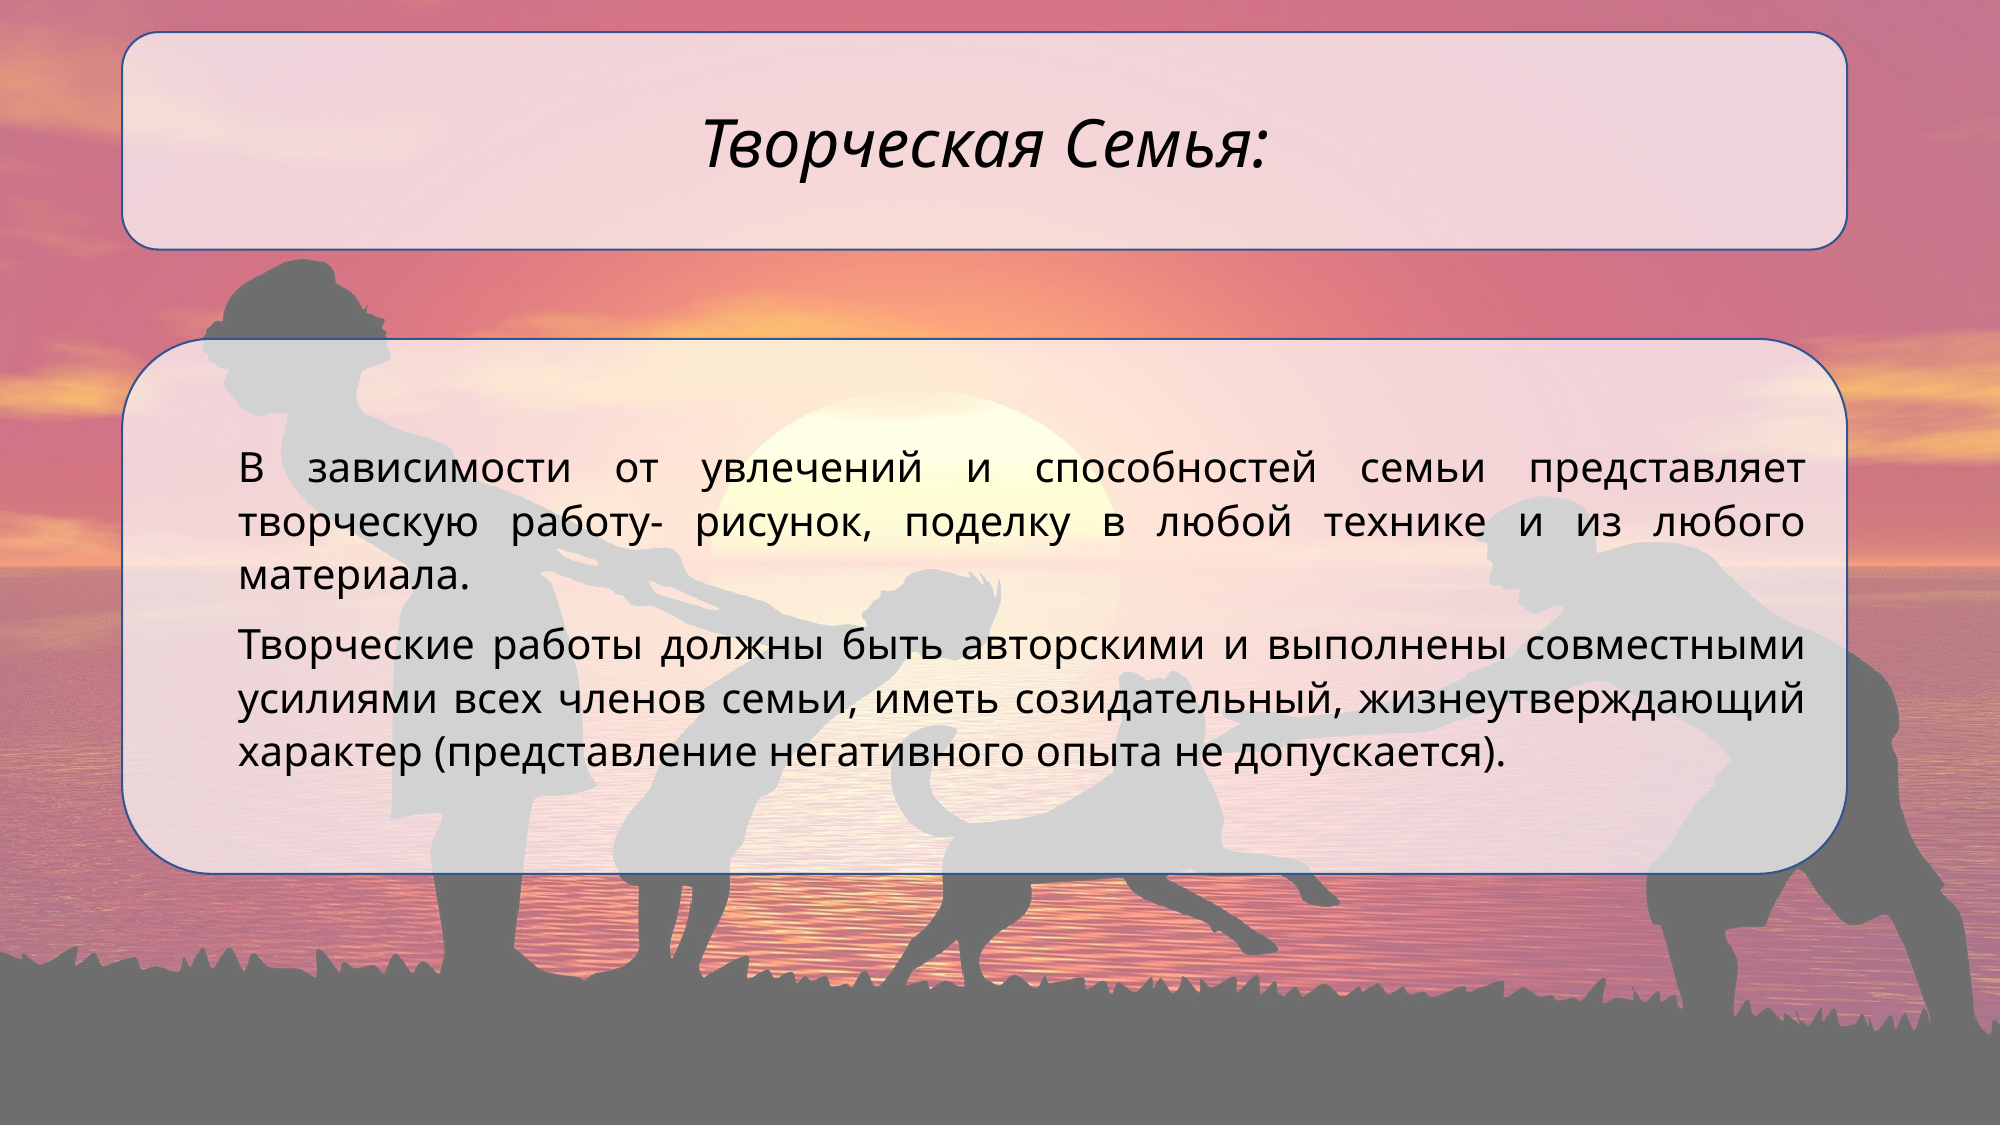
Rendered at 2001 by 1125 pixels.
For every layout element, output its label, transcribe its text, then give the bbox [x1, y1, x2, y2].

text_box Творческая Семья: [121, 31, 1849, 251]
text_box В зависимости от увлечений и способностей семьи представляет творческую работу- рисунок, поделку в любой технике и из любого материала. Творческие работы должны быть авторскими и выполнены совместными усилиями всех членов семьи, иметь созидательный, жизнеутверждающий характер (представление негативного опыта не допускается). [121, 337, 1849, 875]
